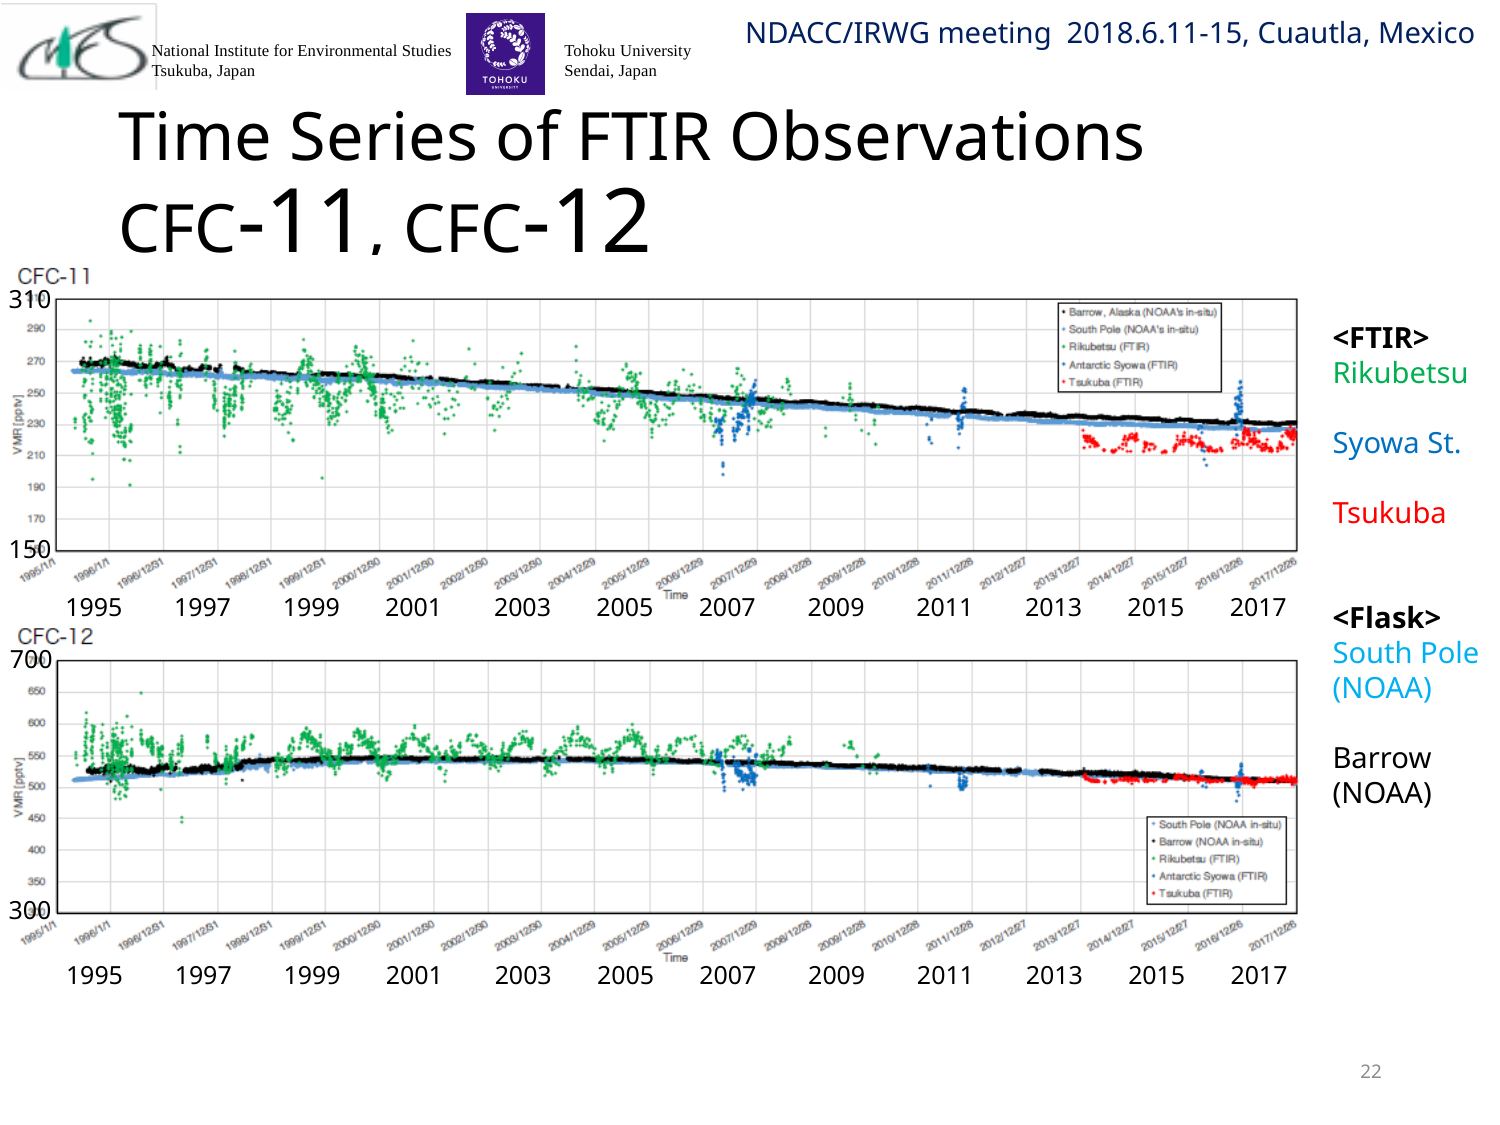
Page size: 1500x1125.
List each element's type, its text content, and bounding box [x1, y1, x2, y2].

picture [466, 13, 545, 95]
text_box 1995 1997 1999 2001 2003 2005 2007 2009 2011 2013 2015 2017 [51, 965, 1305, 997]
picture [1, 2, 160, 90]
slide_number 22 [1059, 1042, 1397, 1103]
text_box <FTIR> Rikubetsu Syowa St. Tsukuba <Flask> South Pole (NOAA) Barrow (NOAA) [1317, 312, 1495, 817]
title Time Series of FTIR Observations CFC-11, CFC-12 [103, 95, 1397, 279]
picture [0, 255, 1310, 965]
